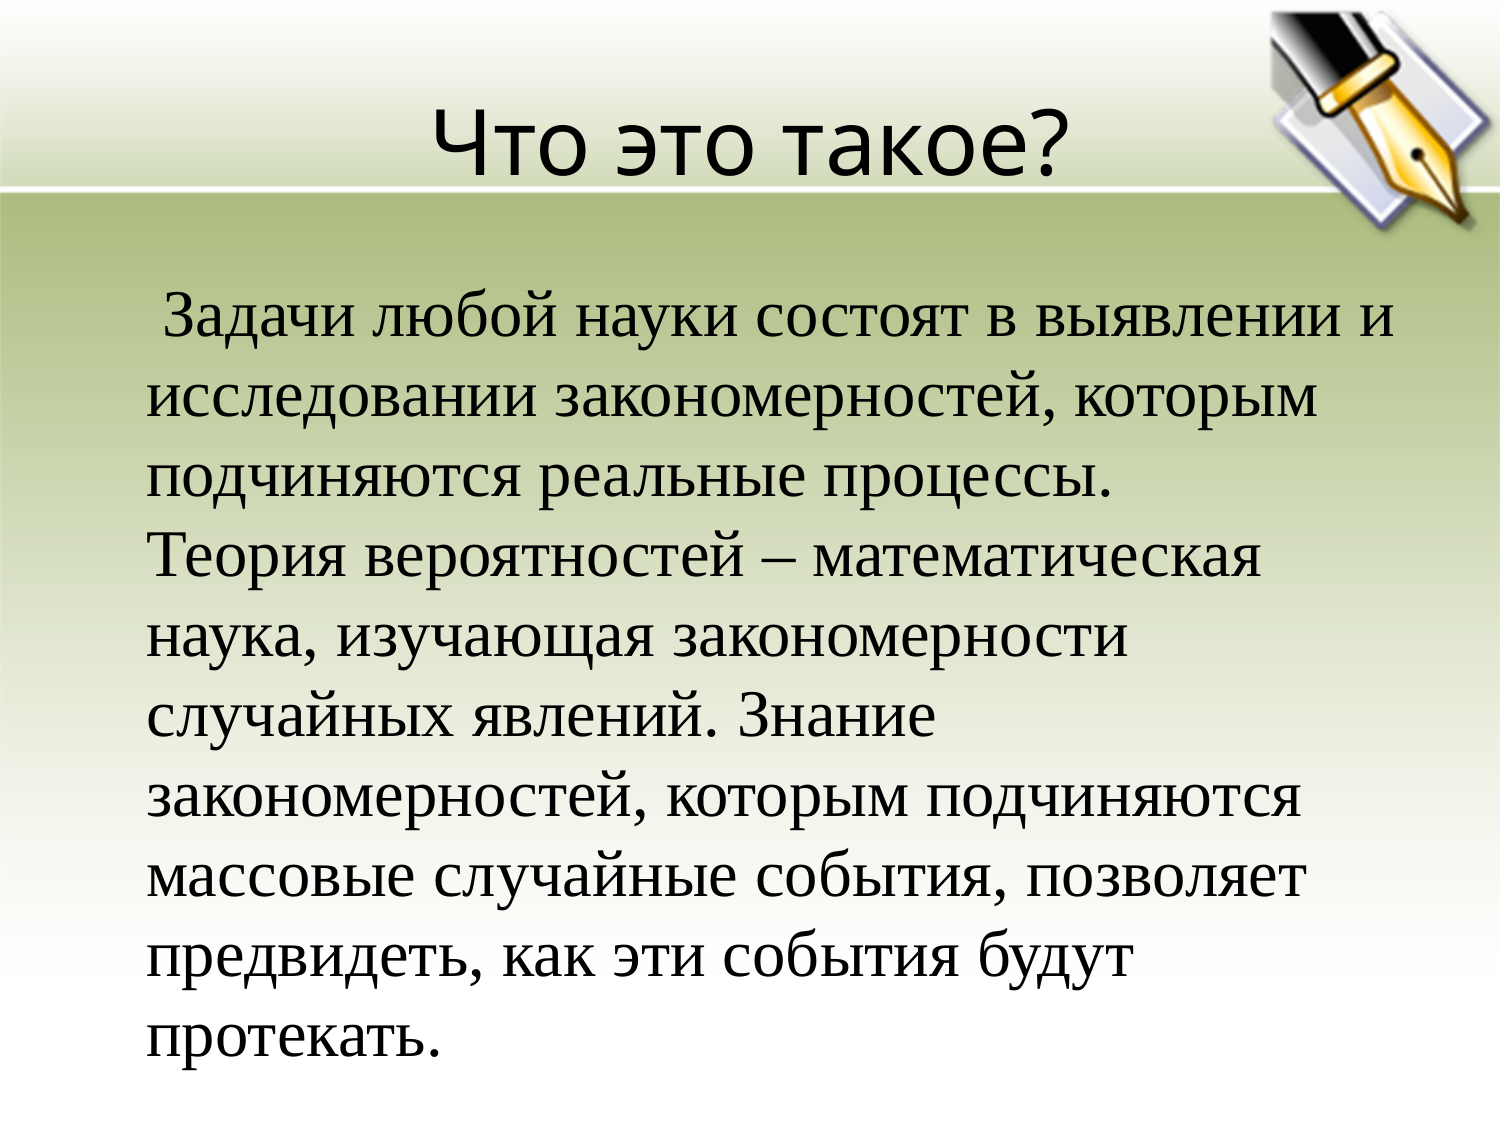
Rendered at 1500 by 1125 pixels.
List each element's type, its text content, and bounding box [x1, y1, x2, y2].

title Что это такое? [74, 44, 1426, 233]
list Задачи любой науки состоят в выявлении и исследовании закономерностей, которым подчиняются реальные процессы. Теория вероятностей – математическая наука, изучающая закономерности случайных явлений. Знание закономерностей, которым подчиняются массовые случайные события, позволяет предвидеть, как эти события будут протекать. [74, 262, 1426, 1006]
picture [0, 0, 1500, 1125]
